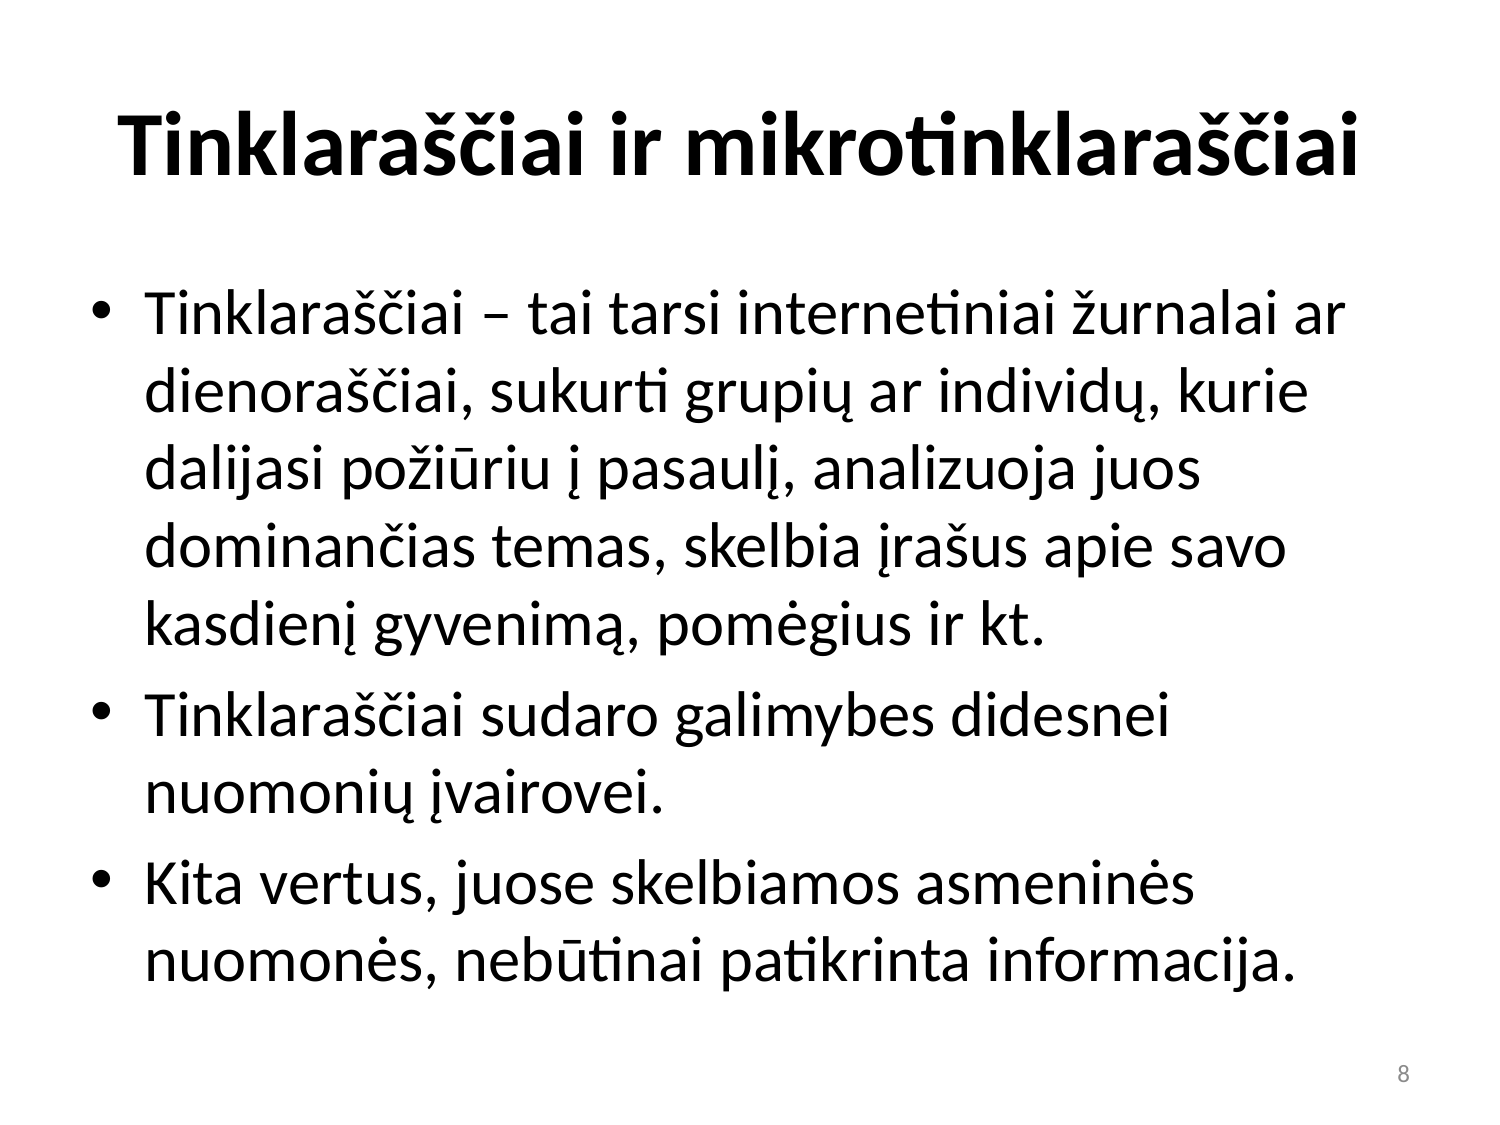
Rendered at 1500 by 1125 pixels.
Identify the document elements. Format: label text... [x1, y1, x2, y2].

slide_number 8 [1074, 1042, 1425, 1103]
title Tinklaraščiai ir mikrotinklaraščiai [75, 45, 1425, 233]
list Tinklaraščiai – tai tarsi internetiniai žurnalai ar dienoraščiai, sukurti grupių ar individų, kurie dalijasi požiūriu į pasaulį, analizuoja juos dominančias temas, skelbia įrašus apie savo kasdienį gyvenimą, pomėgius ir kt. Tinklaraščiai sudaro galimybes didesnei nuomonių įvairovei. Kita vertus, juose skelbiamos asmeninės nuomonės, nebūtinai patikrinta informacija. [75, 262, 1425, 1005]
